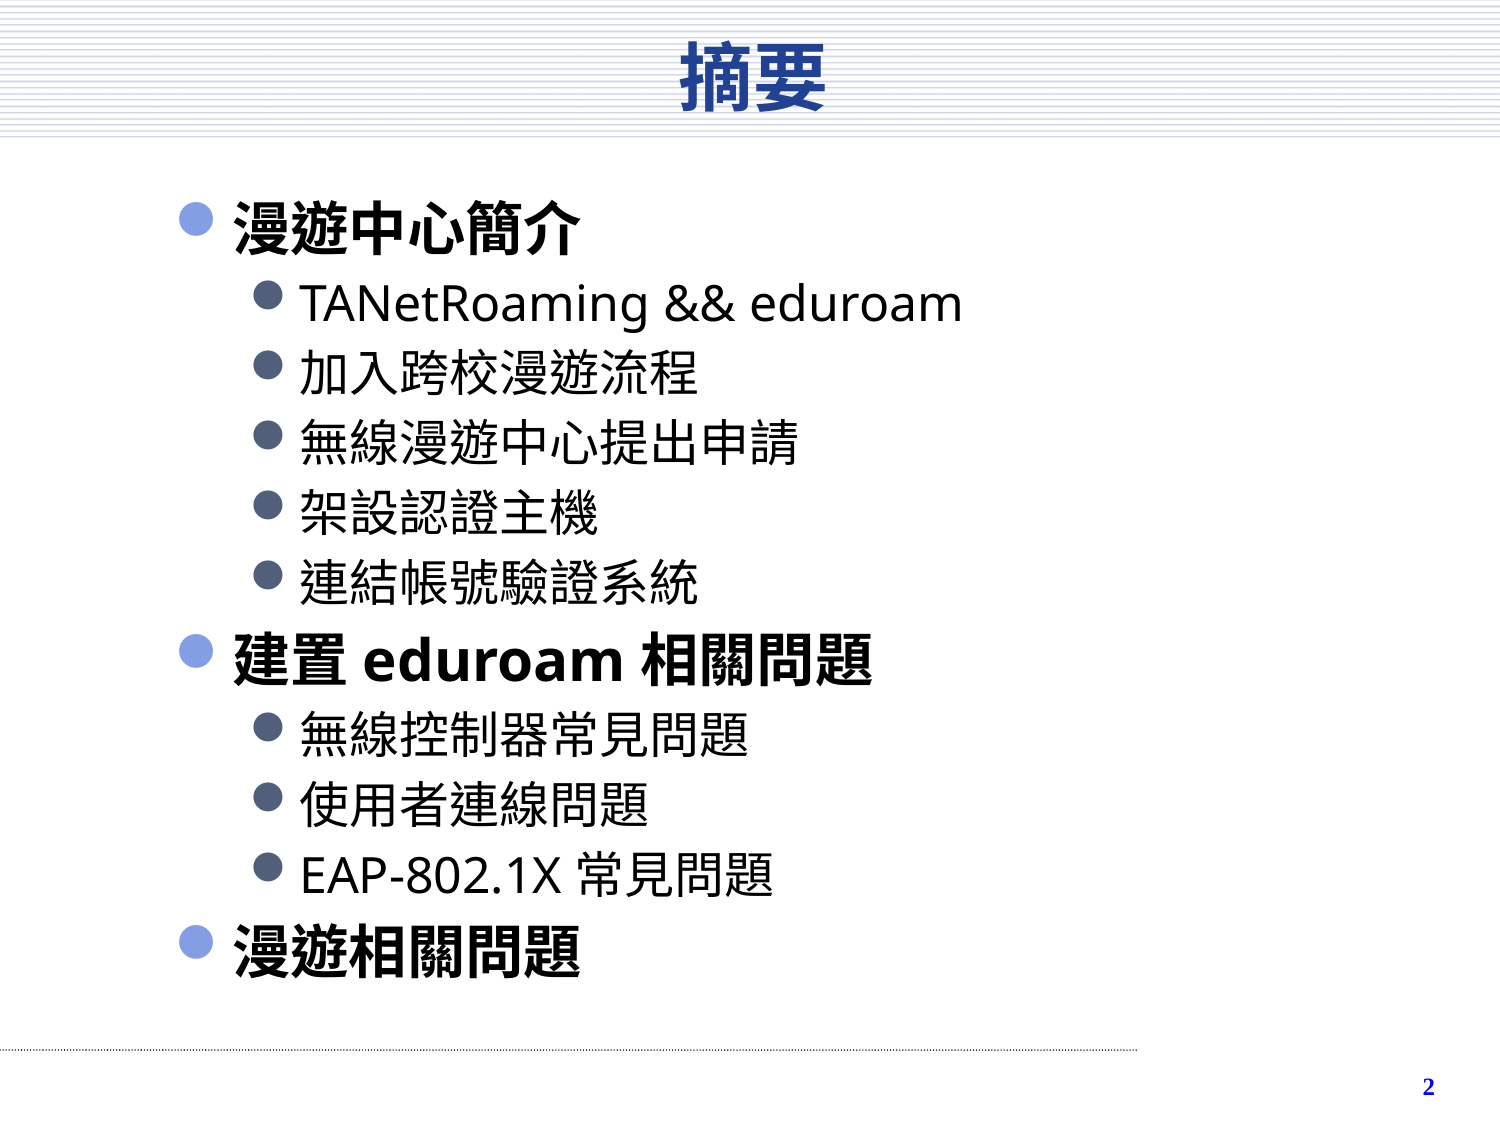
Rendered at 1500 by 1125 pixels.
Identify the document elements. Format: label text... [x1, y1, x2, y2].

slide_number 1 [1099, 1062, 1451, 1103]
title 摘要 [74, 37, 1433, 114]
list 漫遊中心簡介 TANetRoaming && eduroam 加入跨校漫遊流程 無線漫遊中心提出申請 架設認證主機 連結帳號驗證系統 建置eduroam相關問題 無線控制器常見問題 使用者連線問題 EAP-802.1X常見問題 漫遊相關問題 [159, 184, 1500, 1103]
